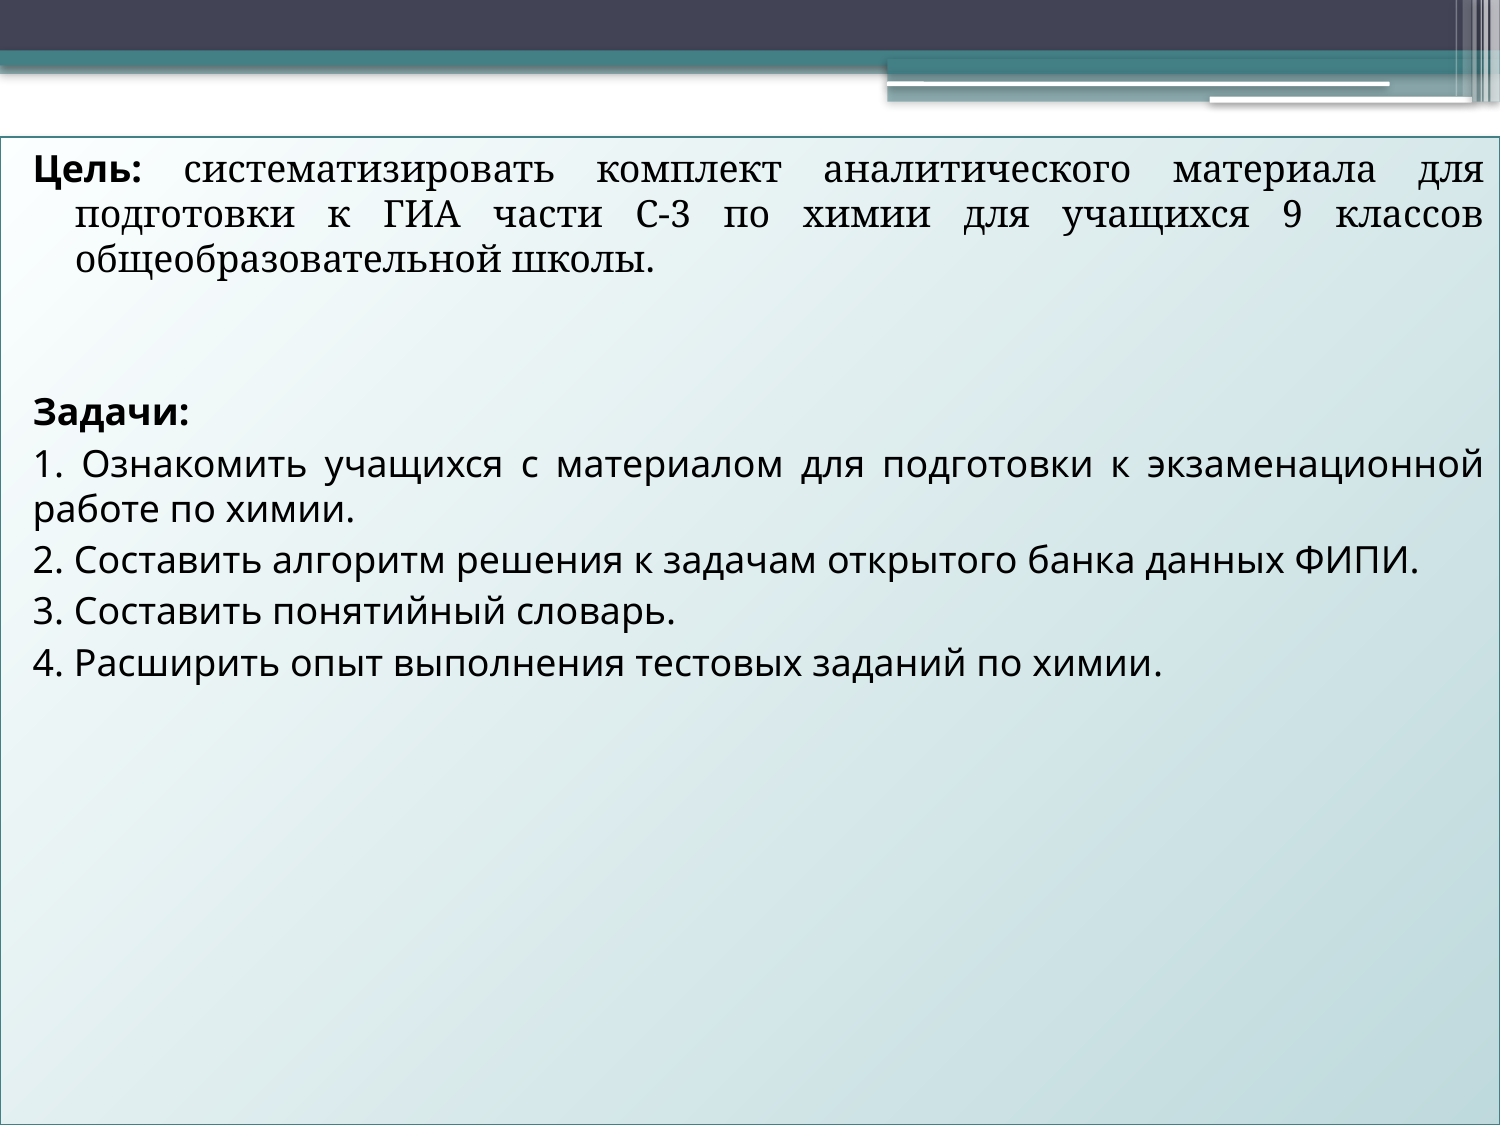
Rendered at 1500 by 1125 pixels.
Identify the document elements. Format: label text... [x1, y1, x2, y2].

list Цель: систематизировать комплект аналитического материала для подготовки к ГИА части С-3 по химии для учащихся 9 классов общеобразовательной школы. Задачи: 1. Ознакомить учащихся с материалом для подготовки к экзаменационной работе по химии. 2. Составить алгоритм решения к задачам открытого банка данных ФИПИ. 3. Составить понятийный словарь. 4. Расширить опыт выполнения тестовых заданий по химии. [0, 136, 1500, 1125]
